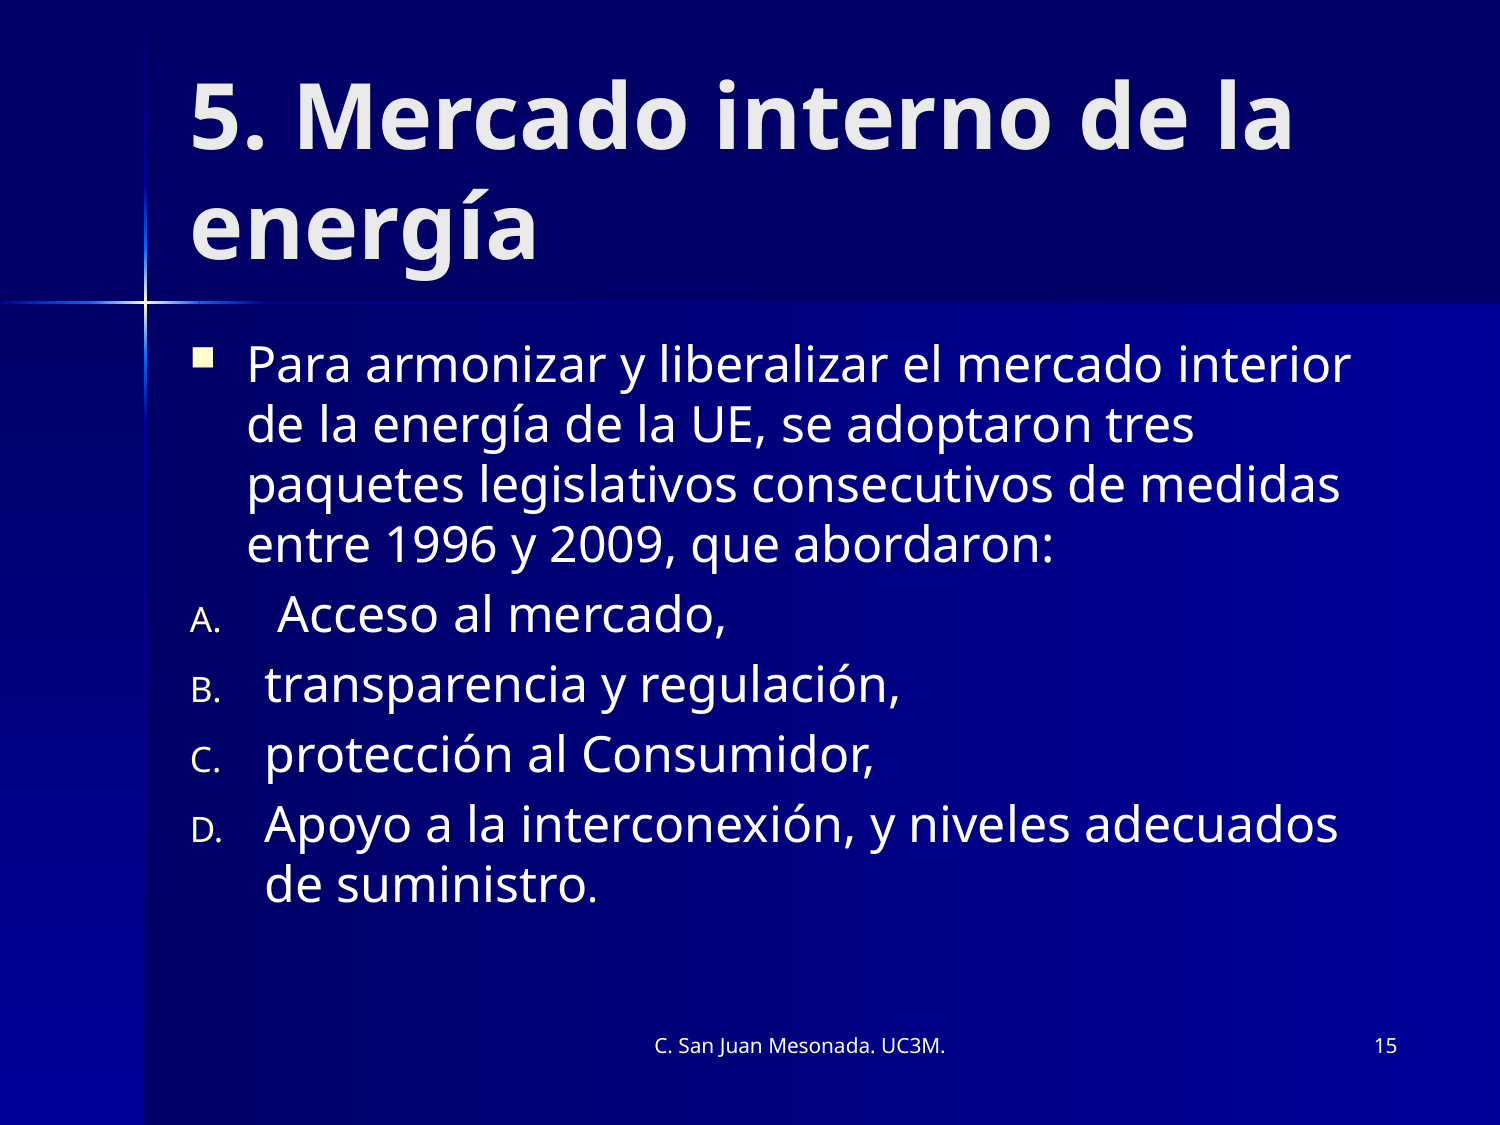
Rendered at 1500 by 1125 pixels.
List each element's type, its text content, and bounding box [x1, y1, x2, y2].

footer C. San Juan Mesonada. UC3M. [562, 1025, 1038, 1100]
list Para armonizar y liberalizar el mercado interior de la energía de la UE, se adoptaron tres paquetes legislativos consecutivos de medidas entre 1996 y 2009, que abordaron: Acceso al mercado, transparencia y regulación, protección al Consumidor, Apoyo a la interconexión, y niveles adecuados de suministro. [174, 324, 1413, 1000]
slide_number 15 [1100, 1025, 1413, 1100]
title 5. Mercado interno de la energía [174, 50, 1459, 285]
